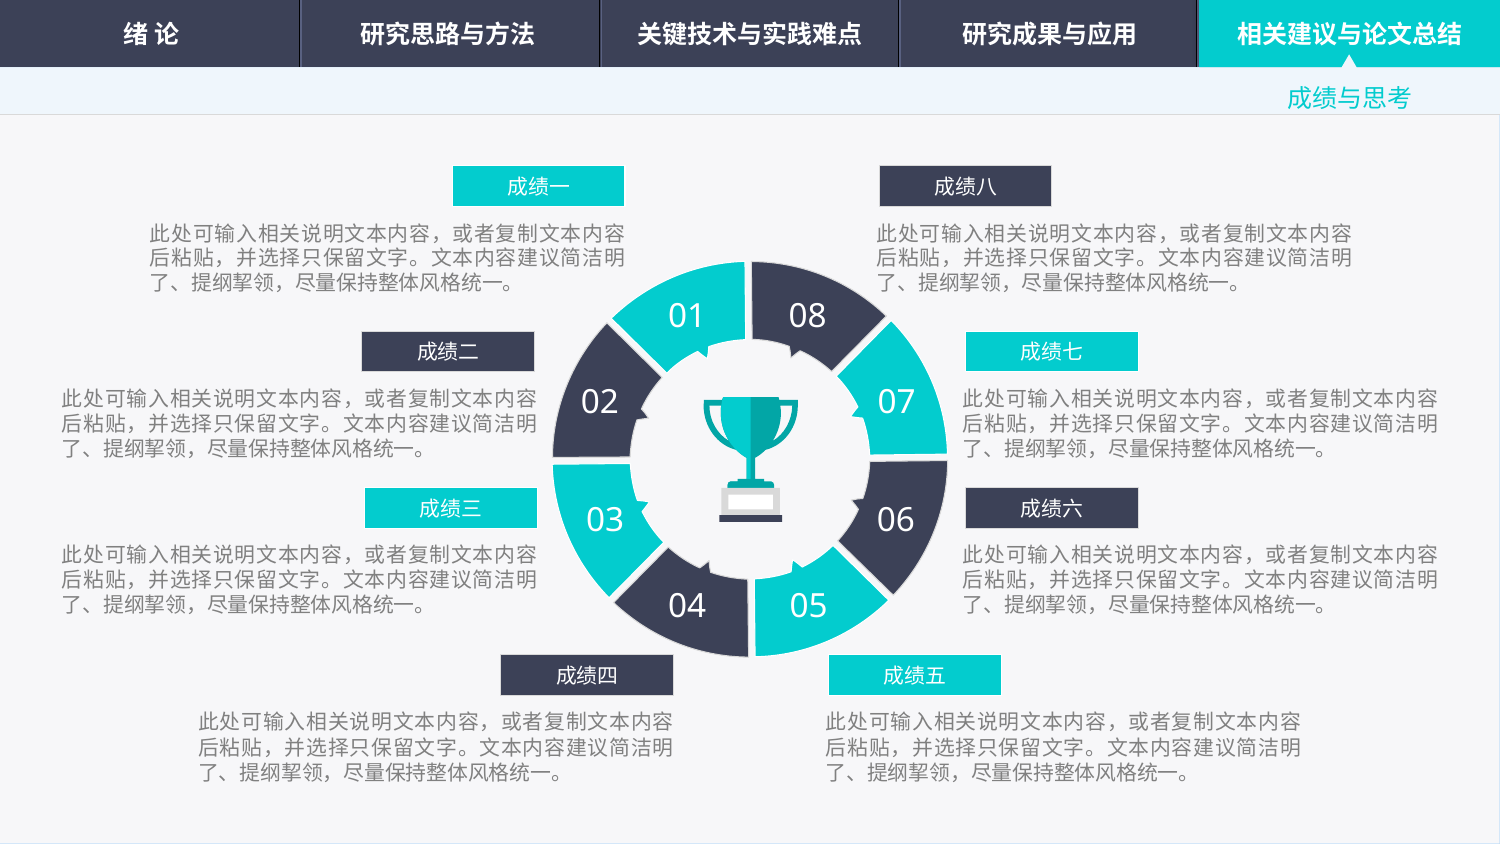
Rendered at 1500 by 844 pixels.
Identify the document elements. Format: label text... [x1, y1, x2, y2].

text_box 08 [773, 287, 842, 342]
text_box [611, 545, 751, 660]
text_box [550, 320, 664, 460]
text_box 01 [653, 287, 721, 342]
text_box 07 [863, 372, 931, 428]
text_box 02 [566, 372, 634, 428]
text_box [752, 543, 891, 659]
text_box 此处可输入相关说明文本内容，或者复制文本内容后粘贴，并选择只保留文字。文本内容建议简洁明了、提纲挈领，尽量保持整体风格统一。 [876, 220, 1352, 296]
text_box 关键技术与实践难点 [599, 9, 899, 59]
text_box 成绩五 [826, 653, 1003, 697]
text_box 成绩八 [877, 164, 1054, 208]
text_box 05 [774, 576, 843, 632]
text_box 此处可输入相关说明文本内容，或者复制文本内容后粘贴，并选择只保留文字。文本内容建议简洁明了、提纲挈领，尽量保持整体风格统一。 [61, 541, 537, 617]
text_box 此处可输入相关说明文本内容，或者复制文本内容后粘贴，并选择只保留文字。文本内容建议简洁明了、提纲挈领，尽量保持整体风格统一。 [149, 220, 625, 296]
text_box 成绩七 [964, 329, 1140, 374]
text_box 此处可输入相关说明文本内容，或者复制文本内容后粘贴，并选择只保留文字。文本内容建议简洁明了、提纲挈领，尽量保持整体风格统一。 [825, 709, 1301, 785]
text_box 此处可输入相关说明文本内容，或者复制文本内容后粘贴，并选择只保留文字。文本内容建议简洁明了、提纲挈领，尽量保持整体风格统一。 [61, 385, 537, 461]
text_box 成绩三 [362, 486, 539, 530]
text_box 04 [653, 576, 721, 632]
text_box 06 [862, 490, 930, 546]
text_box 此处可输入相关说明文本内容，或者复制文本内容后粘贴，并选择只保留文字。文本内容建议简洁明了、提纲挈领，尽量保持整体风格统一。 [198, 709, 674, 785]
text_box 成绩四 [499, 653, 676, 697]
text_box 03 [571, 490, 639, 546]
text_box 相关建议与论文总结 [1199, 9, 1500, 59]
text_box [863, 374, 950, 458]
text_box 研究成果与应用 [899, 9, 1199, 59]
text_box 此处可输入相关说明文本内容，或者复制文本内容后粘贴，并选择只保留文字。文本内容建议简洁明了、提纲挈领，尽量保持整体风格统一。 [962, 385, 1439, 461]
text_box 成绩六 [964, 486, 1140, 530]
text_box [836, 458, 950, 598]
text_box 此处可输入相关说明文本内容，或者复制文本内容后粘贴，并选择只保留文字。文本内容建议简洁明了、提纲挈领，尽量保持整体风格统一。 [962, 541, 1439, 617]
text_box 成绩与思考 [1272, 59, 1428, 120]
text_box 研究思路与方法 [297, 9, 599, 59]
text_box 绪 论 [0, 9, 297, 59]
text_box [703, 396, 799, 523]
text_box [609, 259, 748, 376]
text_box 成绩二 [360, 329, 537, 374]
text_box [749, 259, 889, 374]
text_box 成绩一 [450, 164, 627, 208]
text_box [834, 318, 931, 427]
text_box [550, 461, 666, 600]
